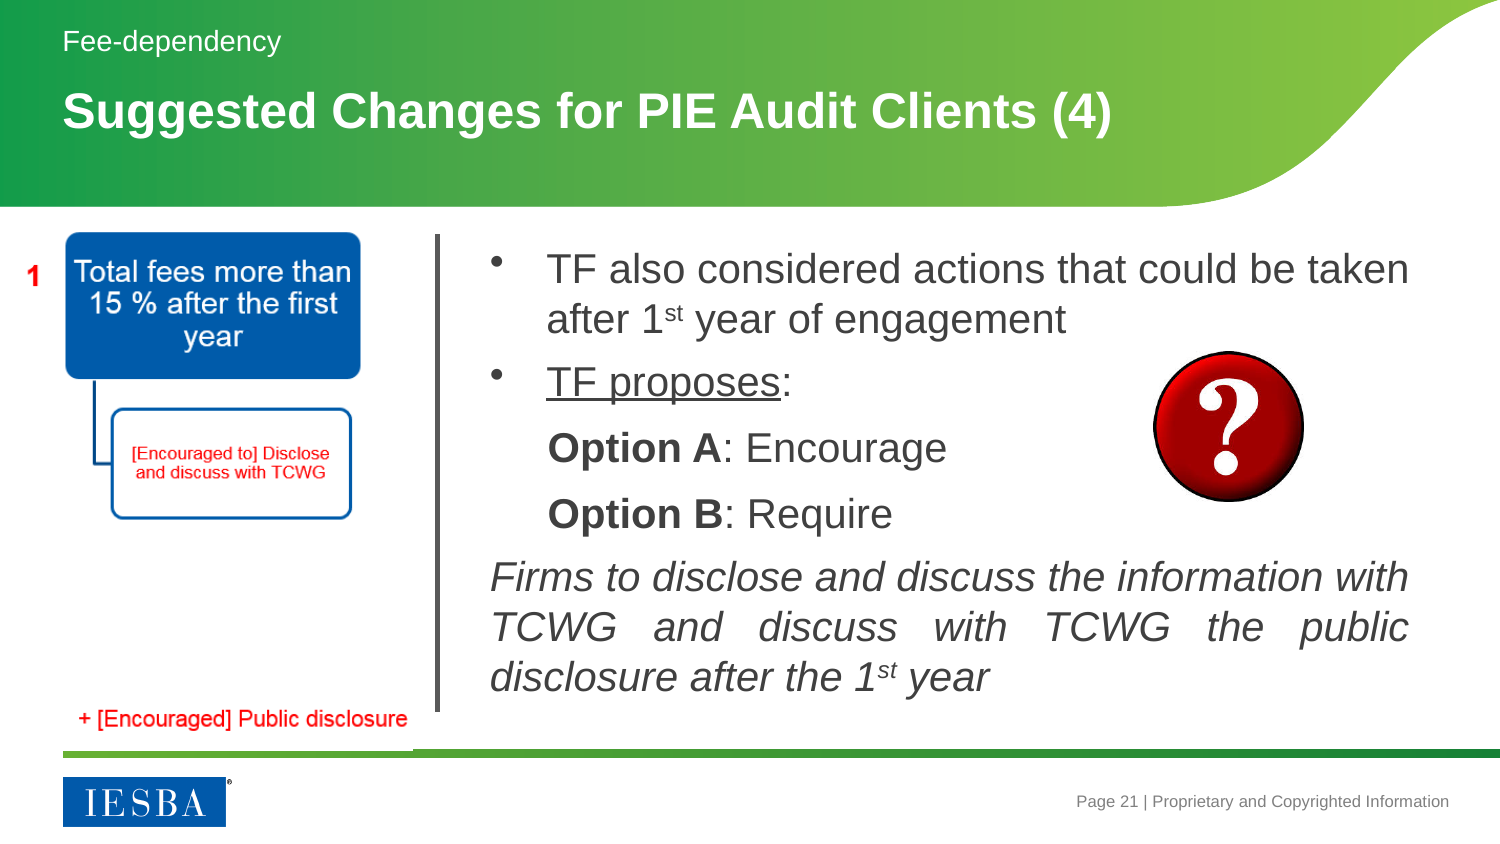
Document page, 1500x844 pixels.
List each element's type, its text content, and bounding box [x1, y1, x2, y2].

title Suggested Changes for PIE Audit Clients (4) [62, 75, 1300, 142]
picture [63, 777, 232, 827]
picture [0, 0, 1500, 207]
list [413, 209, 1463, 725]
picture [1153, 351, 1305, 502]
text_box TF also considered actions that could be taken after 1st year of engagement TF proposes: Option A: Encourage Option B: Require Firms to disclose and discuss the information with TCWG and discuss with TCWG the public disclosure after the 1st year [474, 234, 1425, 725]
picture [12, 209, 413, 751]
subtitle Fee-dependency [62, 21, 500, 50]
